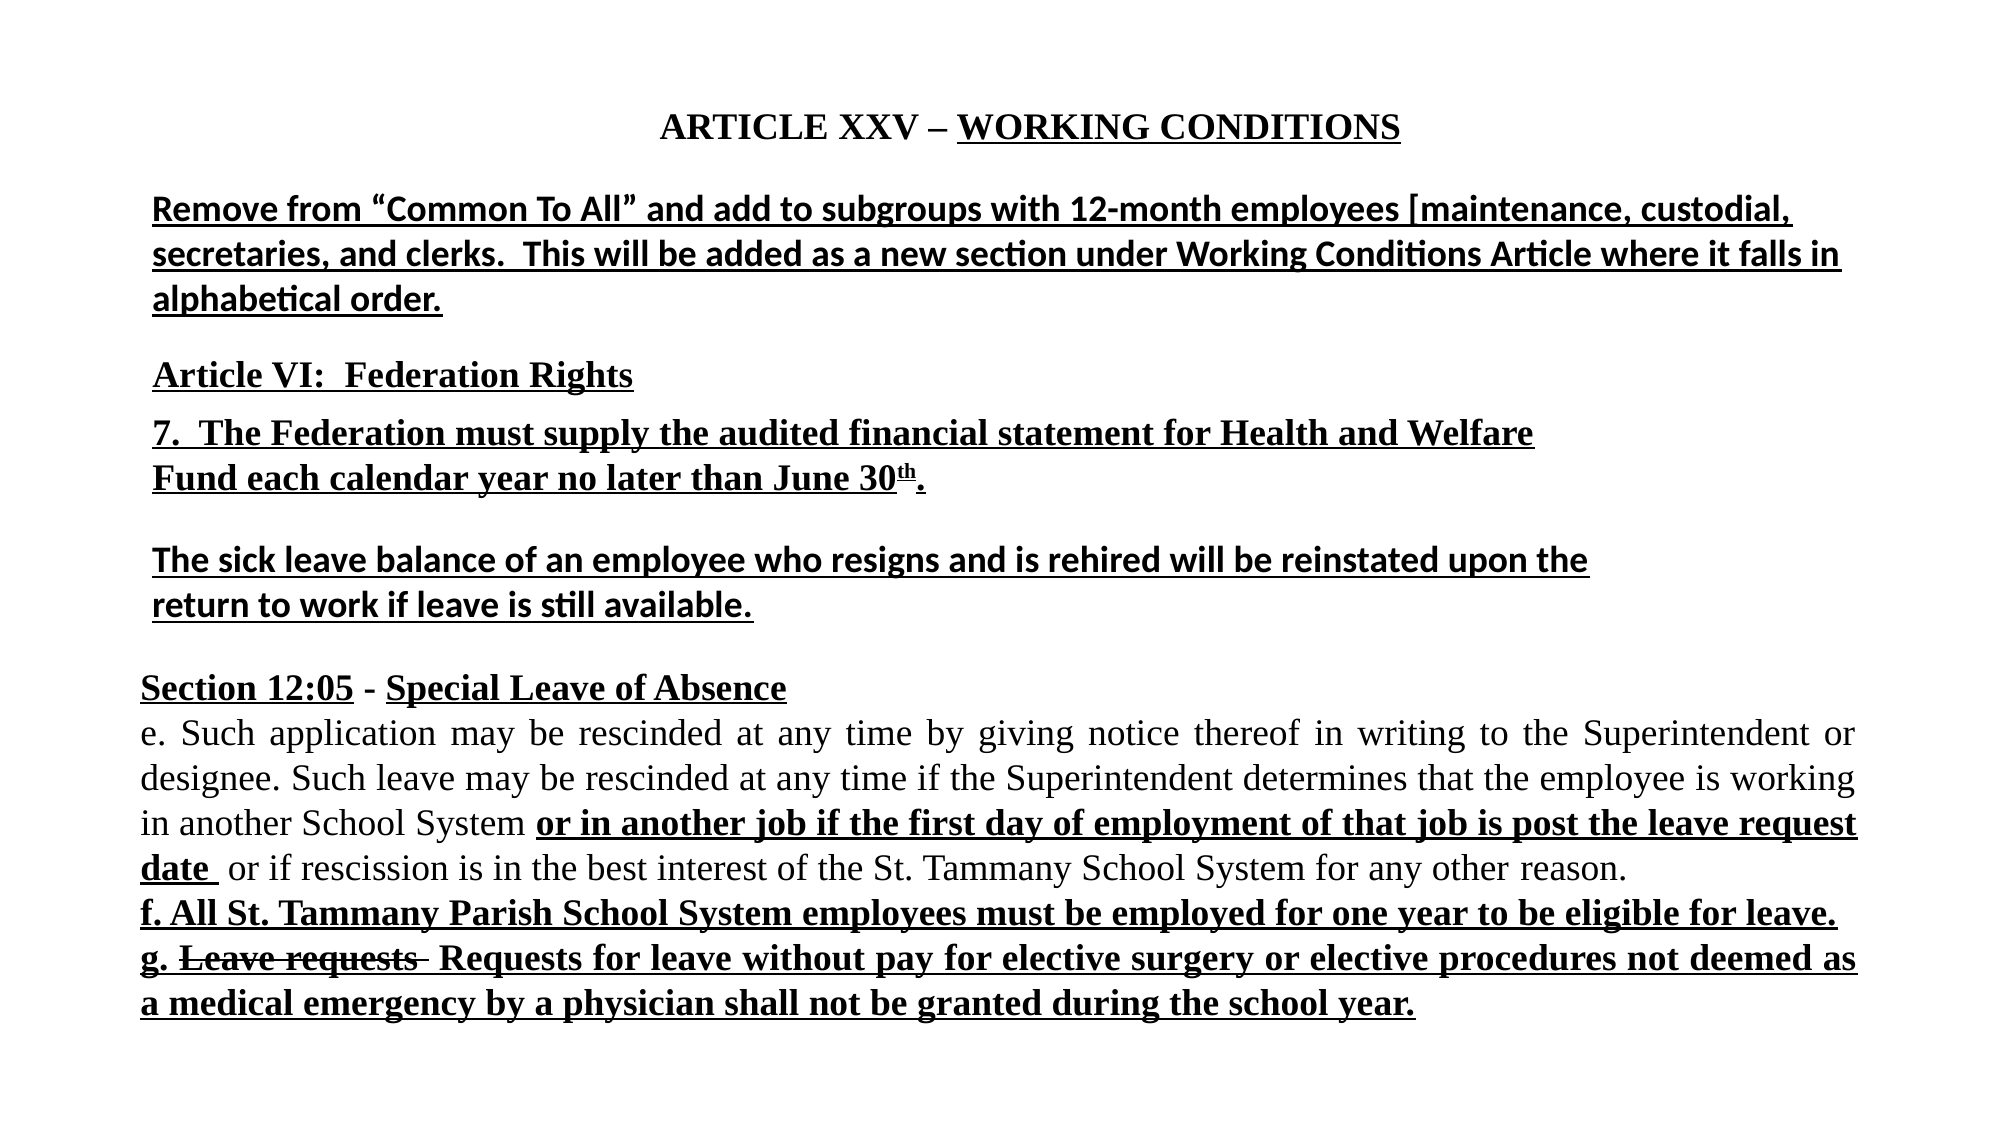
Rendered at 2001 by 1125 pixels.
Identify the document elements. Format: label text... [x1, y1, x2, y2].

text_box Section 12:05 - Special Leave of Absence e. Such application may be rescinded at any time by giving notice thereof in writing to the Superintendent or designee. Such leave may be rescinded at any time if the Superintendent determines that the employee is working in another School System or in another job if the first day of employment of that job is post the leave request date or if rescission is in the best interest of the St. Tammany School System for any other reason. f. All St. Tammany Parish School System employees must be employed for one year to be eligible for leave. g. Leave requests Requests for leave without pay for elective surgery or elective procedures not deemed as a medical emergency by a physician shall not be granted during the school year. [0, 655, 1873, 1076]
text_box The sick leave balance of an employee who resigns and is rehired will be reinstated upon the return to work if leave is still available. [137, 527, 1695, 633]
text_box Article VI: Federation Rights 7. The Federation must supply the audited financial statement for Health and Welfare Fund each calendar year no later than June 30th. [0, 342, 1957, 506]
text_box Remove from “Common To All” and add to subgroups with 12-month employees [maintenance, custodial, secretaries, and clerks. This will be added as a new section under Working Conditions Article where it falls in alphabetical order. [137, 176, 1863, 327]
text_box ARTICLE XXV – WORKING CONDITIONS [241, 94, 1840, 155]
